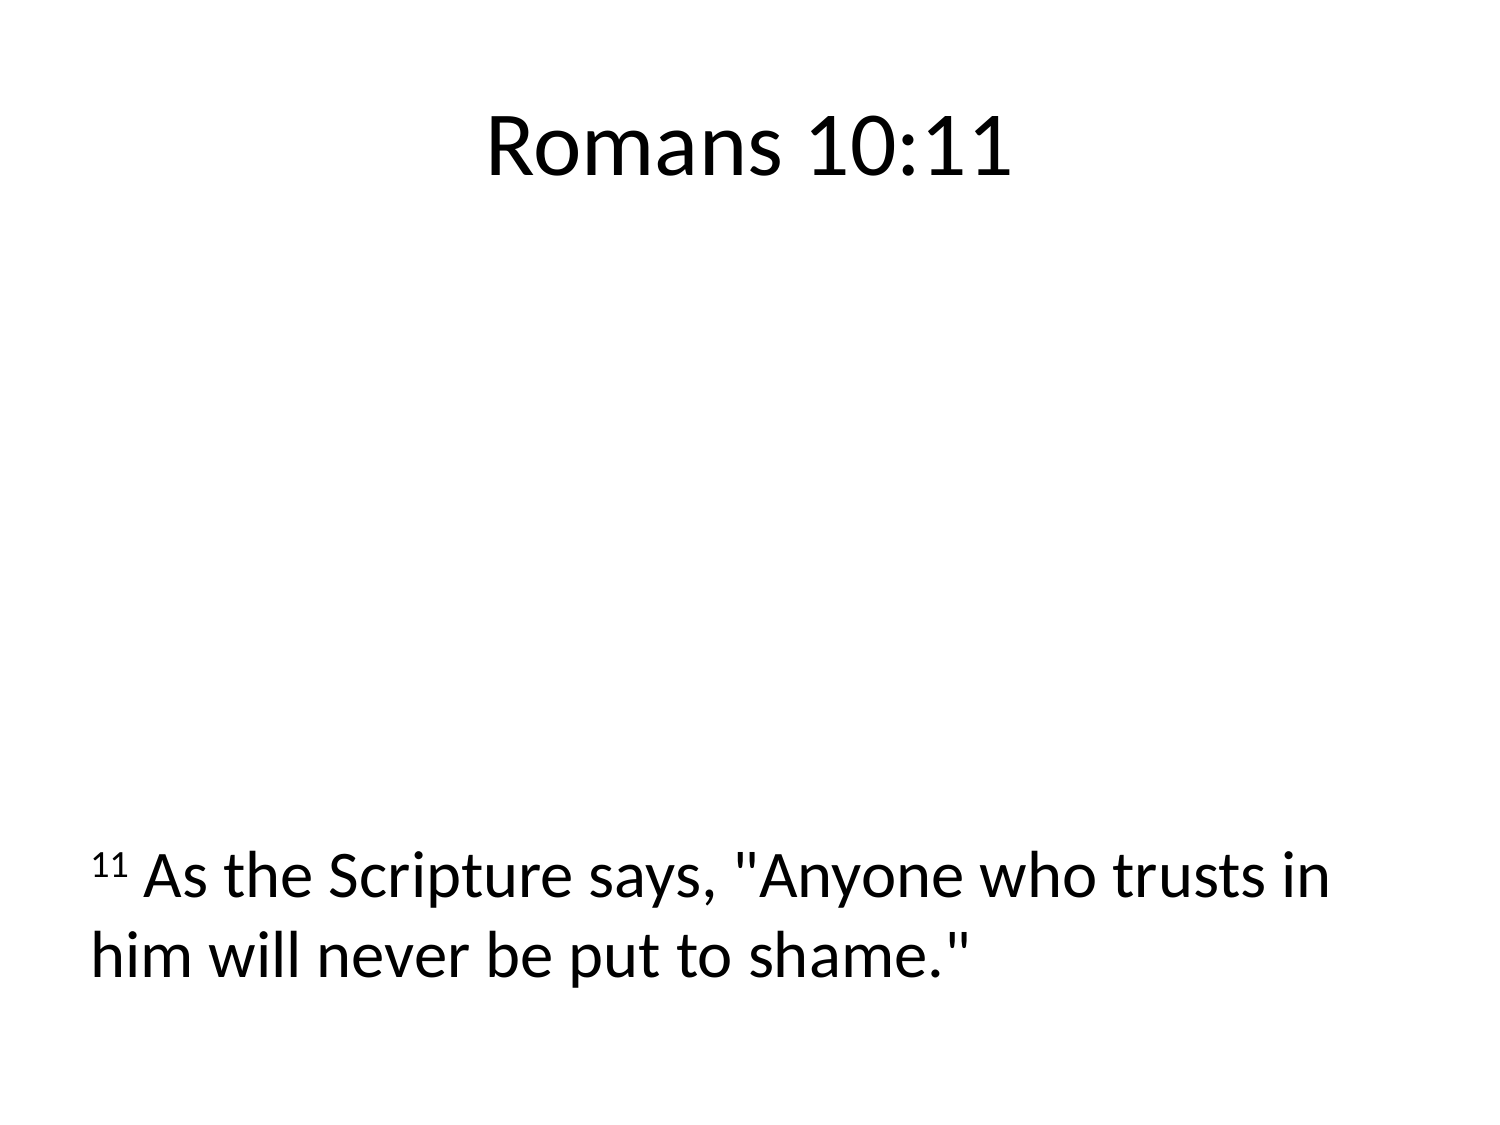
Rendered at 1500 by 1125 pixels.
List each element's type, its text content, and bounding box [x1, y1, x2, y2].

title Romans 10:11 [75, 45, 1425, 233]
list 11 As the Scripture says, "Anyone who trusts in him will never be put to shame." [75, 262, 1425, 1005]
